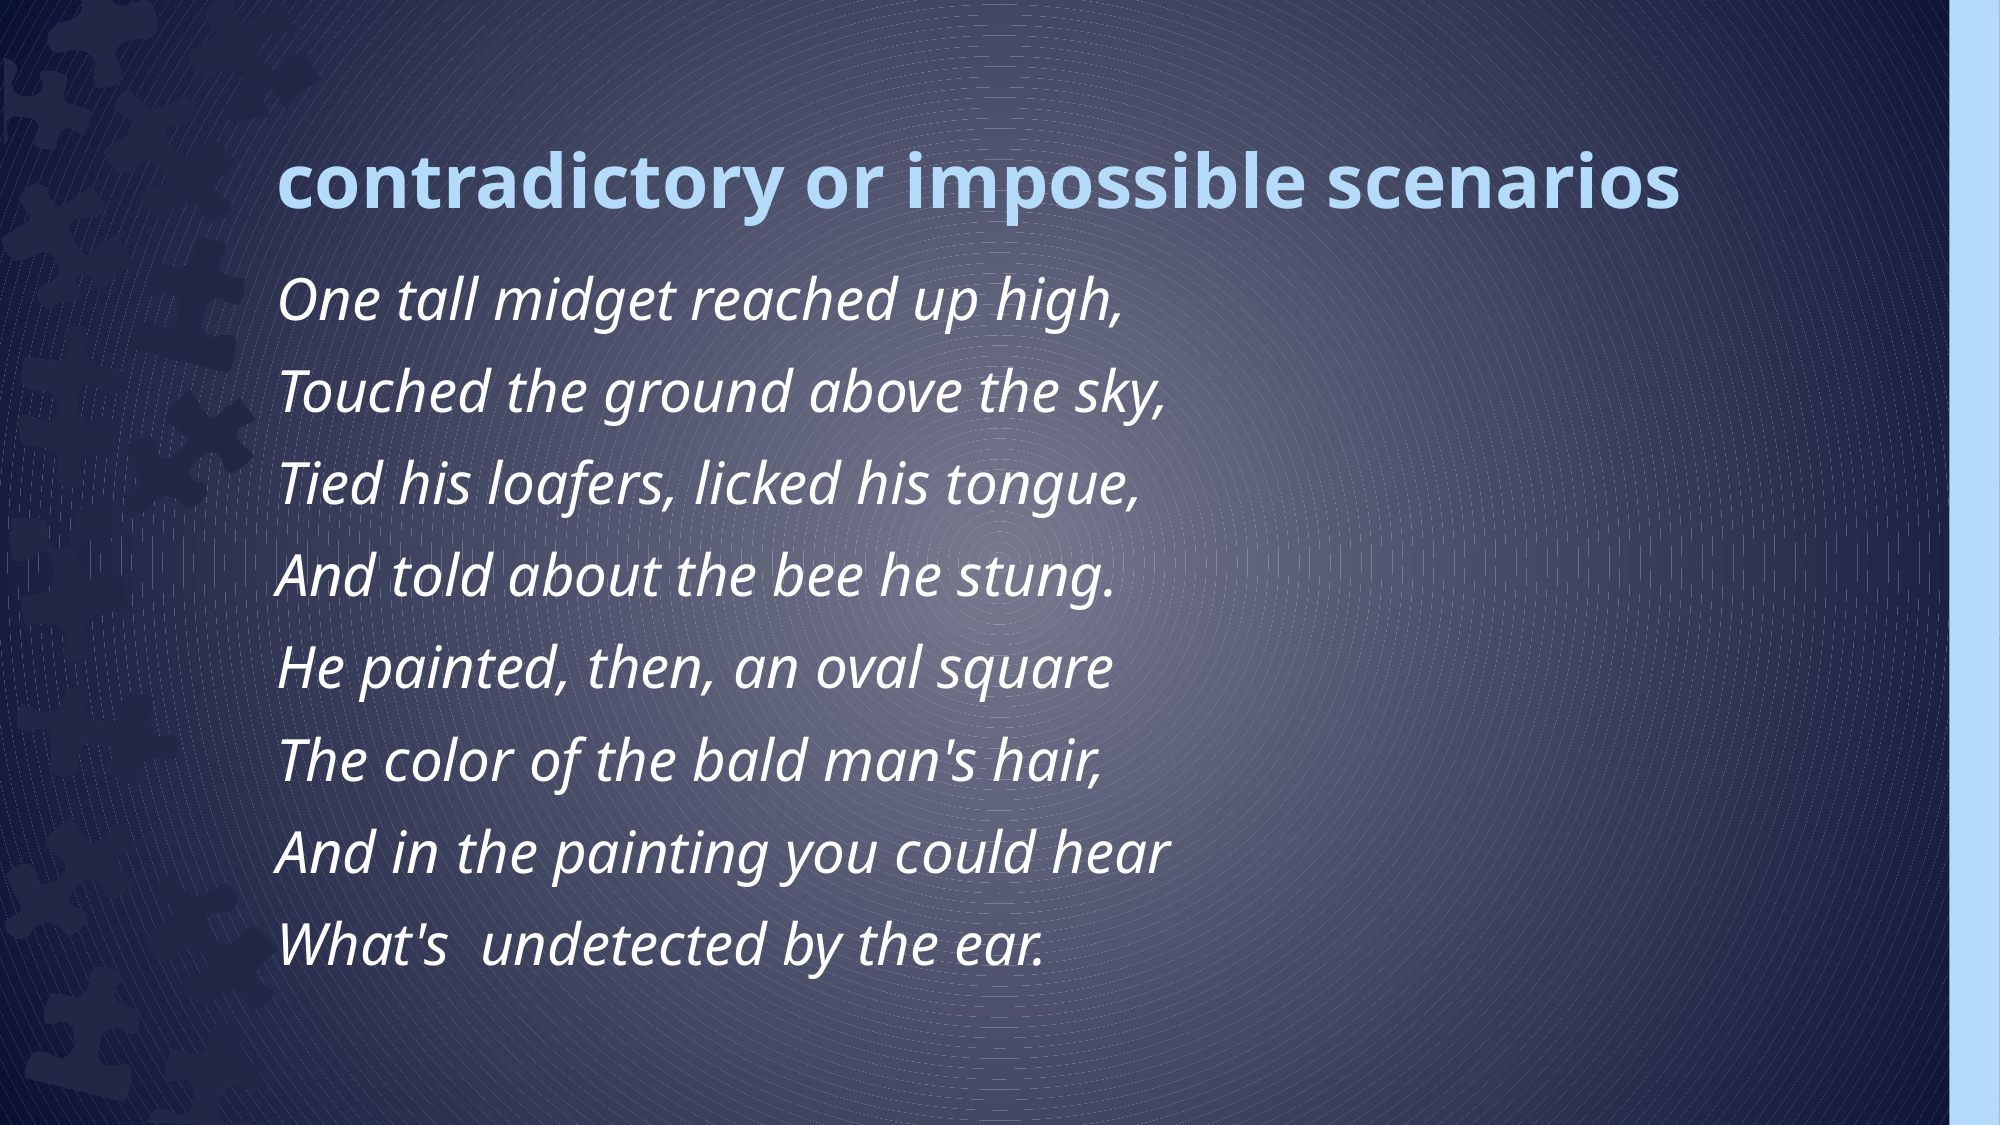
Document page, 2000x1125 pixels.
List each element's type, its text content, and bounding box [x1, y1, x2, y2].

list One tall midget reached up high, Touched the ground above the sky, Tied his loafers, licked his tongue, And told about the bee he stung. He painted, then, an oval square The color of the bald man's hair, And in the painting you could hear What's undetected by the ear. [261, 262, 1867, 1013]
title contradictory or impossible scenarios [261, 29, 1867, 233]
